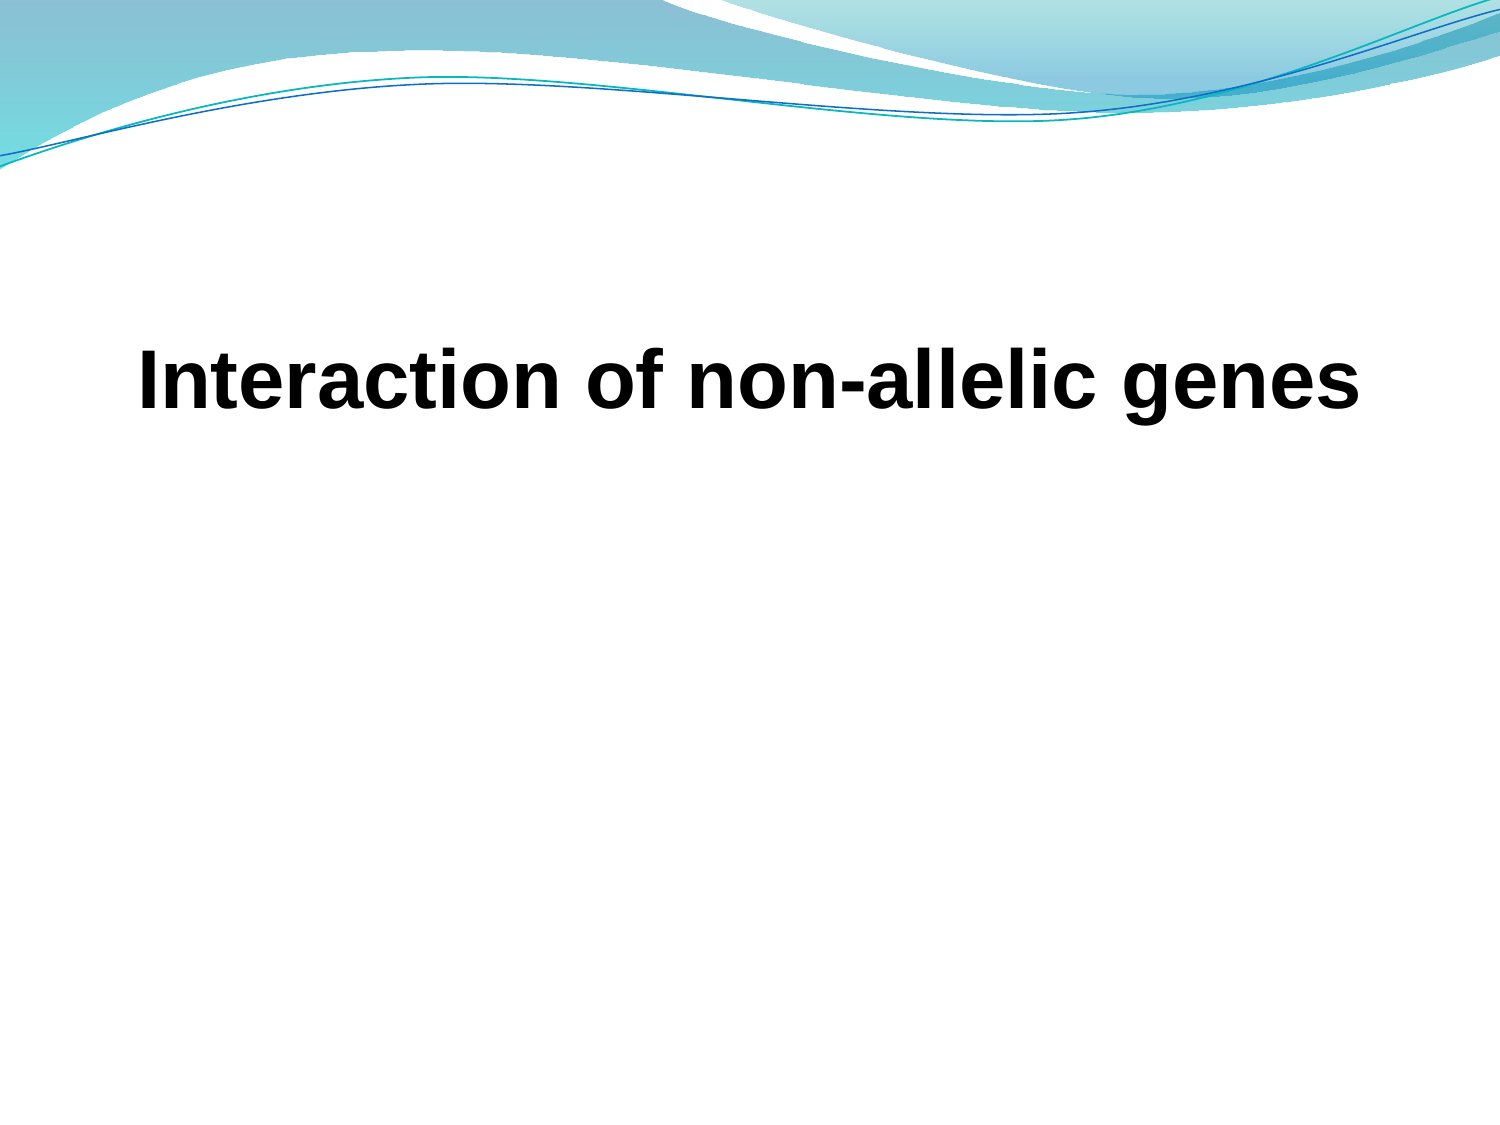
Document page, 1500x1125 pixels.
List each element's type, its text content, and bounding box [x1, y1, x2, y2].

list Interaction of non-allelic genes [75, 317, 1425, 1038]
